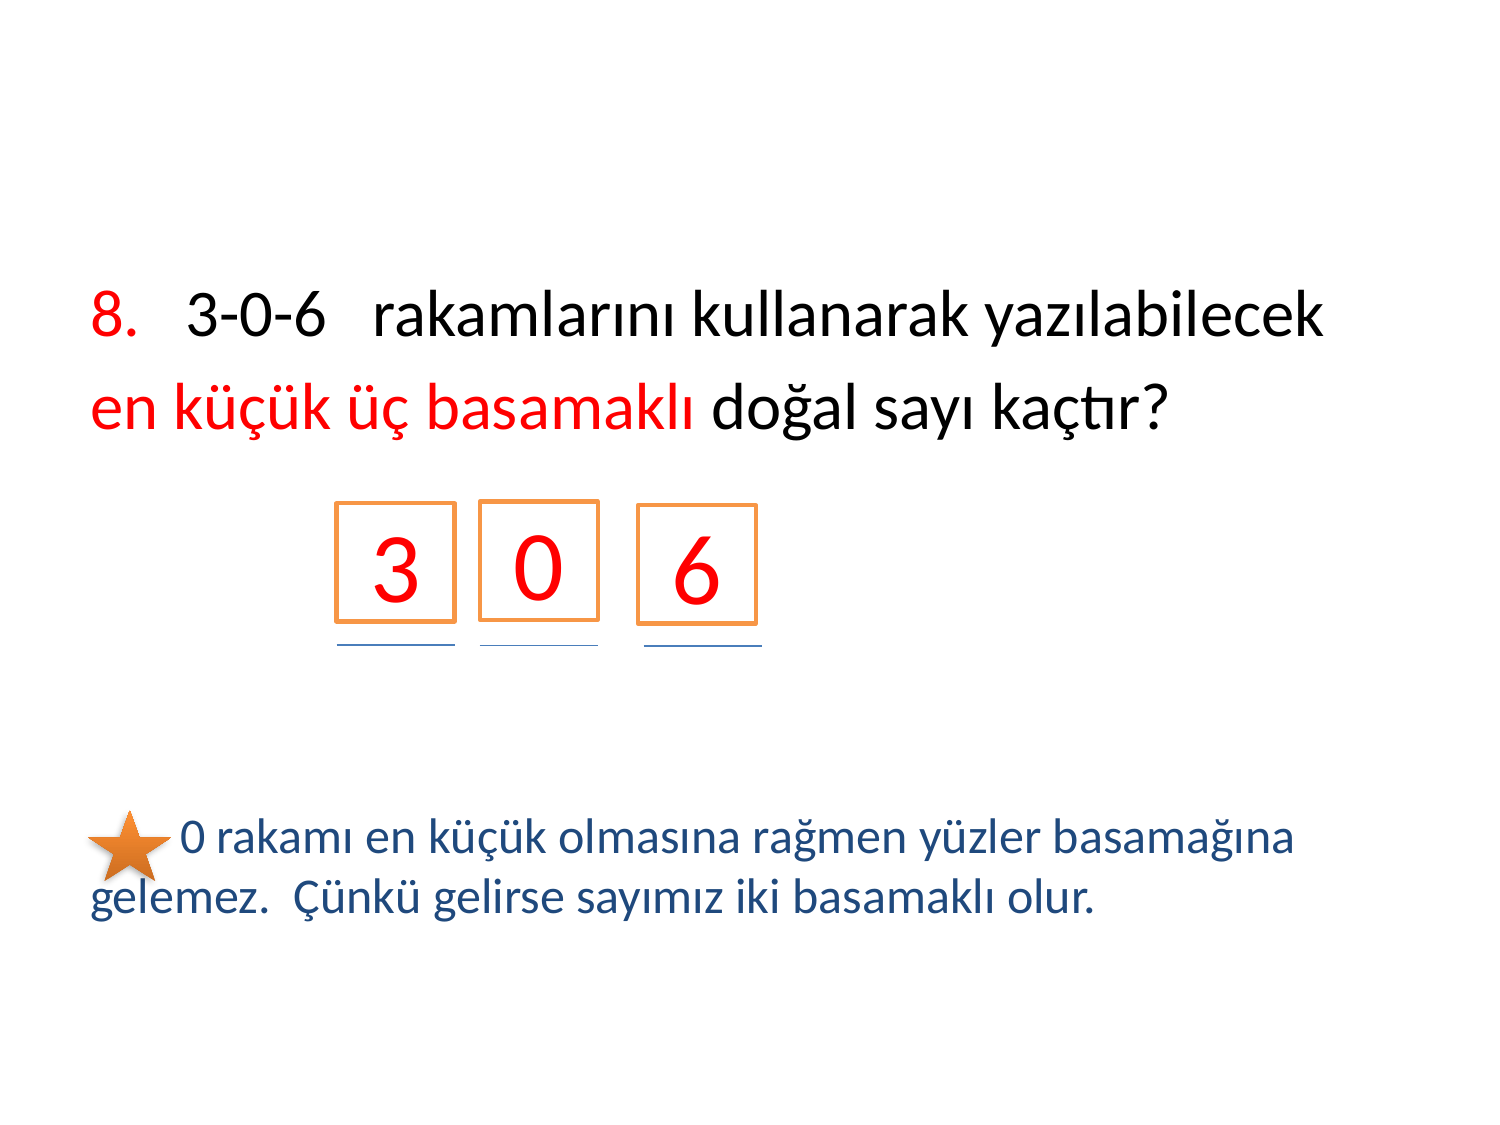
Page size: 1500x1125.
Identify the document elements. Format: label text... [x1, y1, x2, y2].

text_box 3 [334, 501, 457, 624]
text_box 6 [636, 503, 758, 626]
text_box [88, 810, 172, 882]
text_box 0 [478, 499, 600, 622]
list 8. 3-0-6 rakamlarını kullanarak yazılabilecek en küçük üç basamaklı doğal sayı kaçtır? 0 rakamı en küçük olmasına rağmen yüzler basamağına gelemez. Çünkü gelirse sayımız iki basamaklı olur. [75, 262, 1425, 1005]
